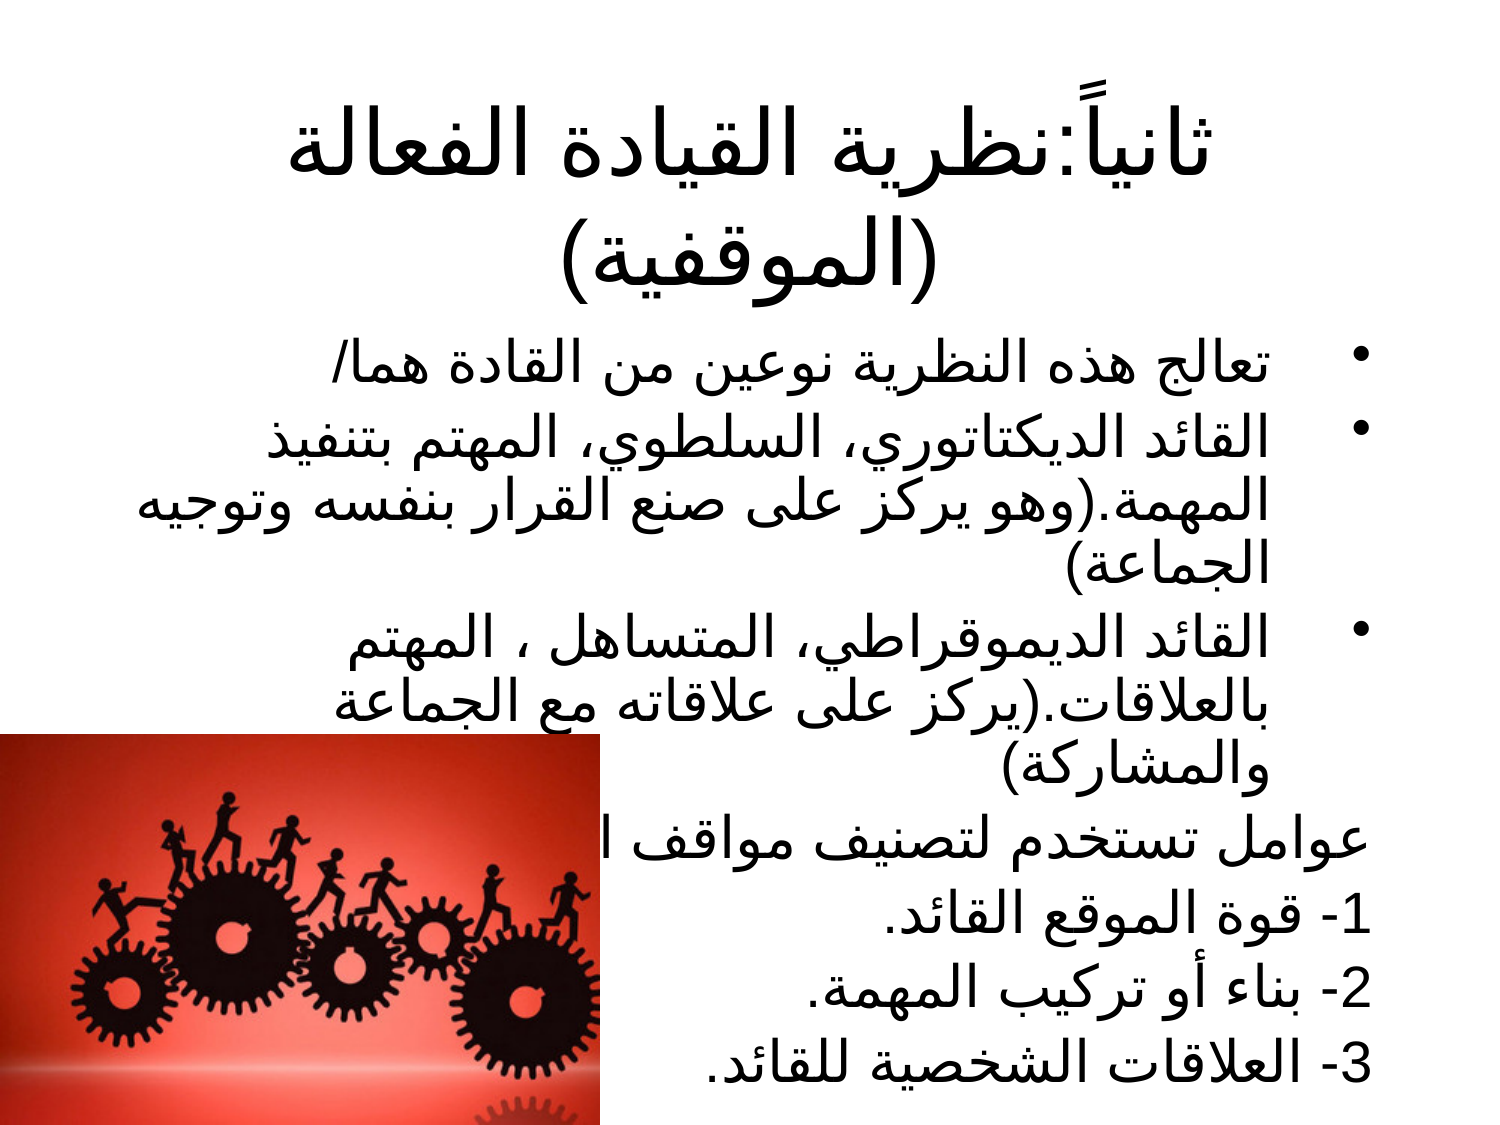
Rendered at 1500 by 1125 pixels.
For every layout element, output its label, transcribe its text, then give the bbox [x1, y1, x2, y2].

title ثانياً:نظرية القيادة الفعالة (الموقفية) [112, 99, 1388, 288]
picture [0, 734, 601, 1125]
list تعالج هذه النظرية نوعين من القادة هما/ القائد الديكتاتوري، السلطوي، المهتم بتنفيذ المهمة.(وهو يركز على صنع القرار بنفسه وتوجيه الجماعة) القائد الديموقراطي، المتساهل ، المهتم بالعلاقات.(يركز على علاقاته مع الجماعة والمشاركة) عوامل تستخدم لتصنيف مواقف الجماعة/ 1- قوة الموقع القائد. 2- بناء أو تركيب المهمة. 3- العلاقات الشخصية للقائد. [112, 324, 1388, 1001]
